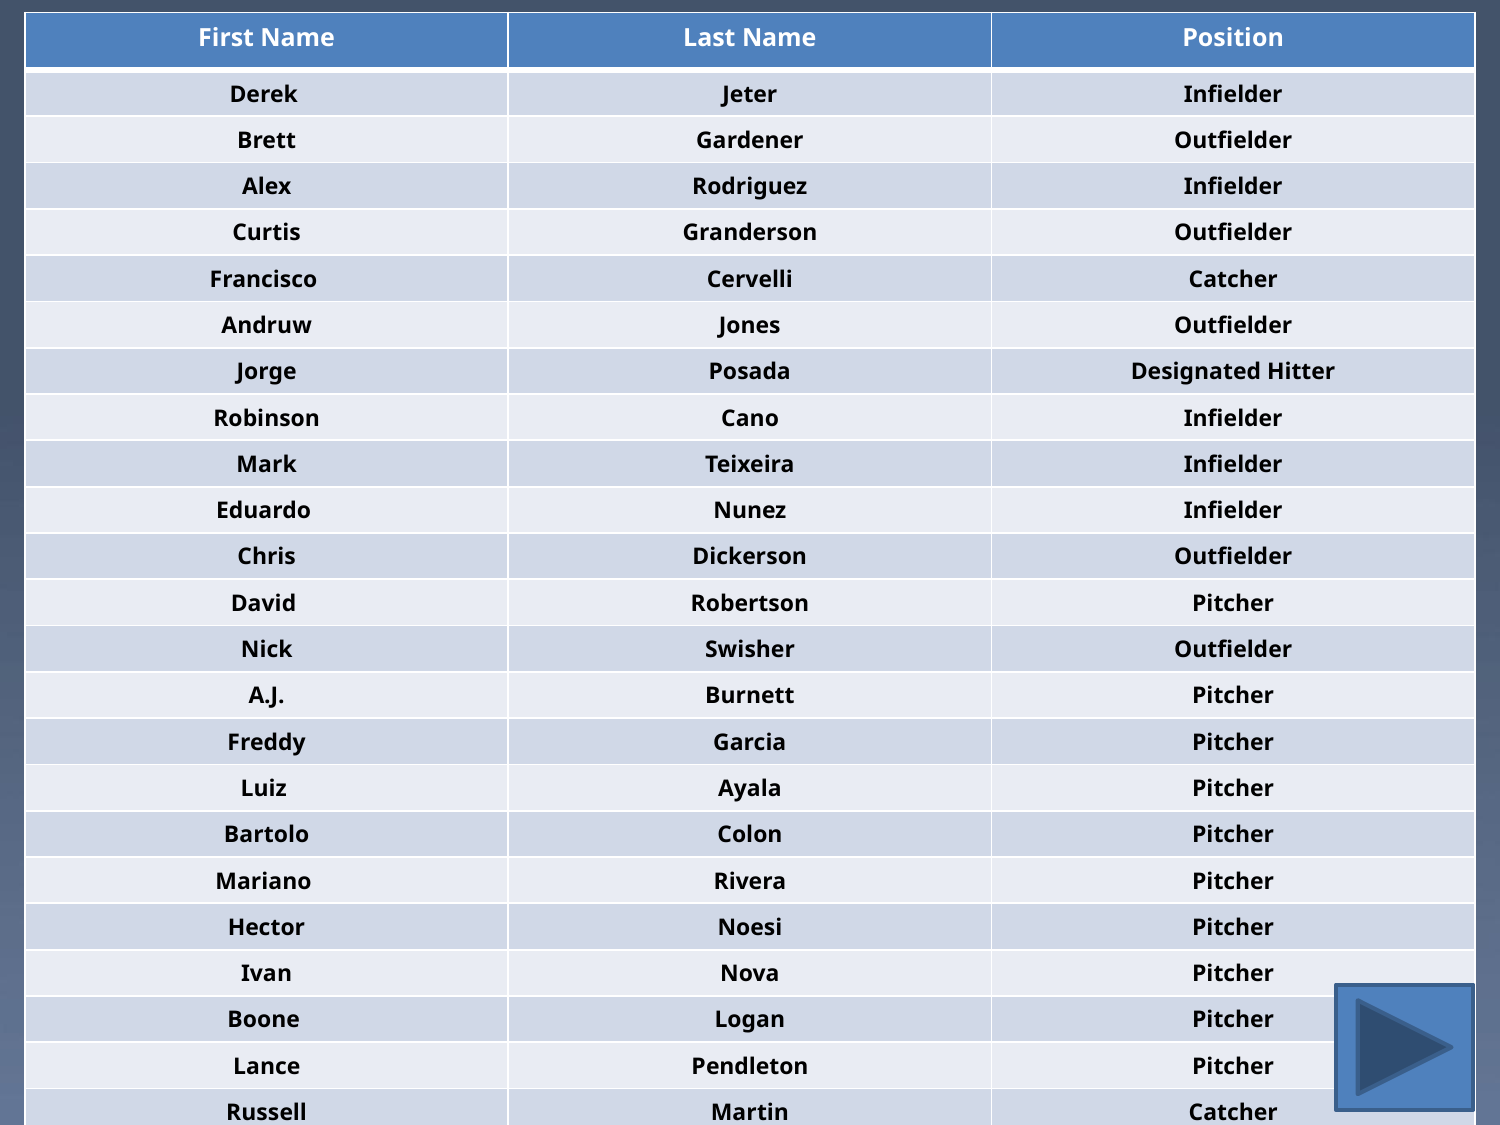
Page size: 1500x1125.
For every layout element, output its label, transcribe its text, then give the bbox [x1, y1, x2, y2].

table_cell Eduardo [26, 488, 507, 532]
table_cell Nick [26, 626, 507, 671]
table_cell Gardener [509, 117, 991, 162]
table_cell Pitcher [992, 1043, 1334, 1088]
table_cell Posada [509, 349, 991, 393]
table_cell Ayala [509, 765, 991, 810]
table_cell Jones [509, 302, 991, 347]
table_cell Jeter [509, 73, 991, 115]
table_cell Outfielder [992, 210, 1474, 254]
table_cell Infielder [992, 73, 1474, 115]
table_cell Brett [26, 117, 507, 162]
table_cell Dickerson [509, 534, 991, 578]
table_cell Pitcher [992, 580, 1474, 625]
table_cell A.J. [26, 673, 507, 717]
table_cell Outfielder [992, 117, 1474, 162]
table_cell Pitcher [992, 765, 1474, 810]
table_cell Infielder [992, 163, 1474, 208]
table_cell Luiz [26, 765, 507, 810]
table_cell Infielder [992, 441, 1474, 486]
table_header First Name [26, 13, 507, 67]
table_cell Francisco [26, 256, 507, 301]
table_cell Nunez [509, 488, 991, 532]
table_cell Alex [26, 163, 507, 208]
table_cell Andruw [26, 302, 507, 347]
table_cell Swisher [509, 626, 991, 671]
table_cell Rodriguez [509, 163, 991, 208]
table_cell David [26, 580, 507, 625]
table_cell Colon [509, 812, 991, 856]
table_cell Granderson [509, 210, 991, 254]
table_cell Infielder [992, 488, 1474, 532]
table_cell Pitcher [992, 719, 1474, 764]
table_cell Outfielder [992, 534, 1474, 578]
table_cell Logan [509, 997, 991, 1041]
table_cell Pitcher [992, 858, 1474, 902]
table_cell Hector [26, 904, 507, 949]
table_cell Ivan [26, 951, 507, 995]
table_cell Bartolo [26, 812, 507, 856]
table_cell Robertson [509, 580, 991, 625]
table_cell Pitcher [992, 904, 1474, 949]
table_cell Nova [509, 951, 991, 995]
table_cell Garcia [509, 719, 991, 764]
table_cell Pitcher [992, 812, 1474, 856]
table_cell Cano [509, 395, 991, 439]
table_cell Boone [26, 997, 507, 1041]
table_cell Mark [26, 441, 507, 486]
table_cell Russell [26, 1089, 507, 1125]
table_cell Derek [26, 73, 507, 115]
table_cell Catcher [992, 256, 1474, 301]
table_cell Jorge [26, 349, 507, 393]
table_cell Teixeira [509, 441, 991, 486]
table_cell Cervelli [509, 256, 991, 301]
table_cell Outfielder [992, 626, 1474, 671]
table_cell Pendleton [509, 1043, 991, 1088]
text_box [1334, 983, 1475, 1112]
table_cell Lance [26, 1043, 507, 1088]
table_cell Catcher [992, 1089, 1474, 1125]
table_cell Curtis [26, 210, 507, 254]
table_cell Burnett [509, 673, 991, 717]
table_cell Noesi [509, 904, 991, 949]
table_cell Chris [26, 534, 507, 578]
table_header Last Name [509, 13, 991, 67]
table_cell Designated Hitter [992, 349, 1474, 393]
table_header Position [992, 13, 1474, 67]
table_cell Pitcher [992, 673, 1474, 717]
table_cell Outfielder [992, 302, 1474, 347]
table_cell Robinson [26, 395, 507, 439]
table_cell Rivera [509, 858, 991, 902]
table_cell Pitcher [992, 951, 1474, 995]
picture [0, 0, 1500, 1125]
table_cell Freddy [26, 719, 507, 764]
table_cell Mariano [26, 858, 507, 902]
table_cell Infielder [992, 395, 1474, 439]
table_cell Martin [509, 1089, 991, 1125]
table_cell Pitcher [992, 997, 1334, 1041]
